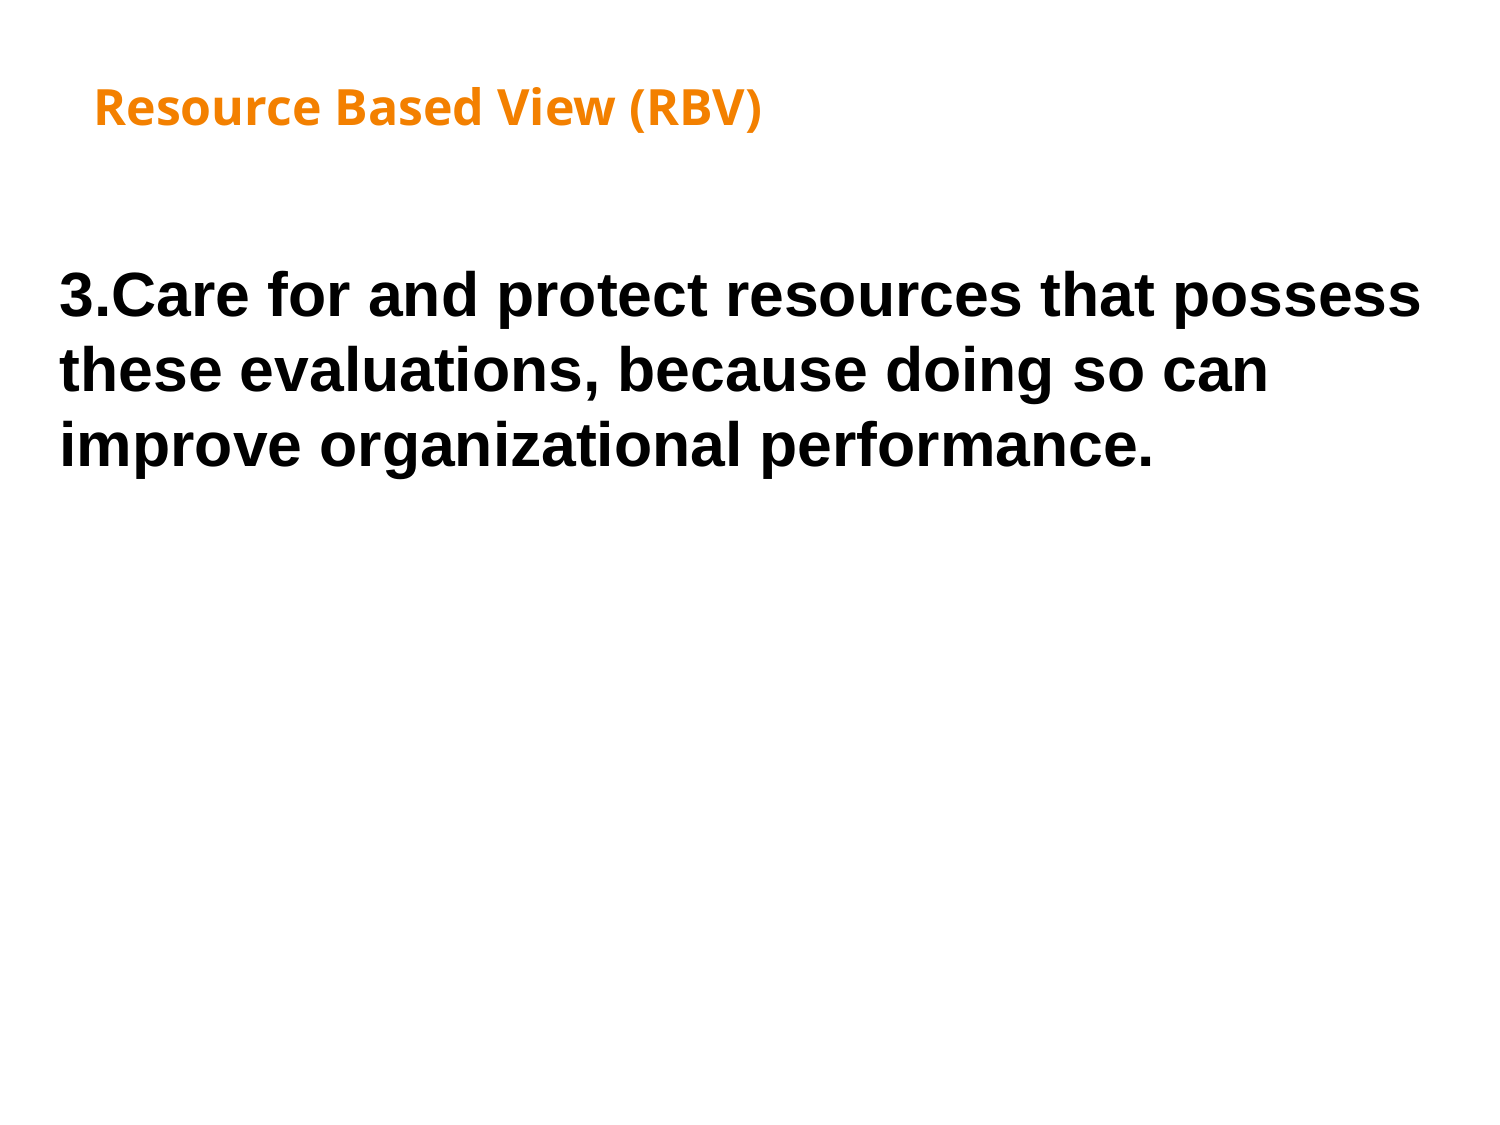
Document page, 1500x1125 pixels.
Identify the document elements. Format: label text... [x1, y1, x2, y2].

text_box Resource Based View (RBV) [87, 74, 1350, 136]
list 3.Care for and protect resources that possess these evaluations, because doing so can improve organizational performance. [59, 253, 1440, 1125]
